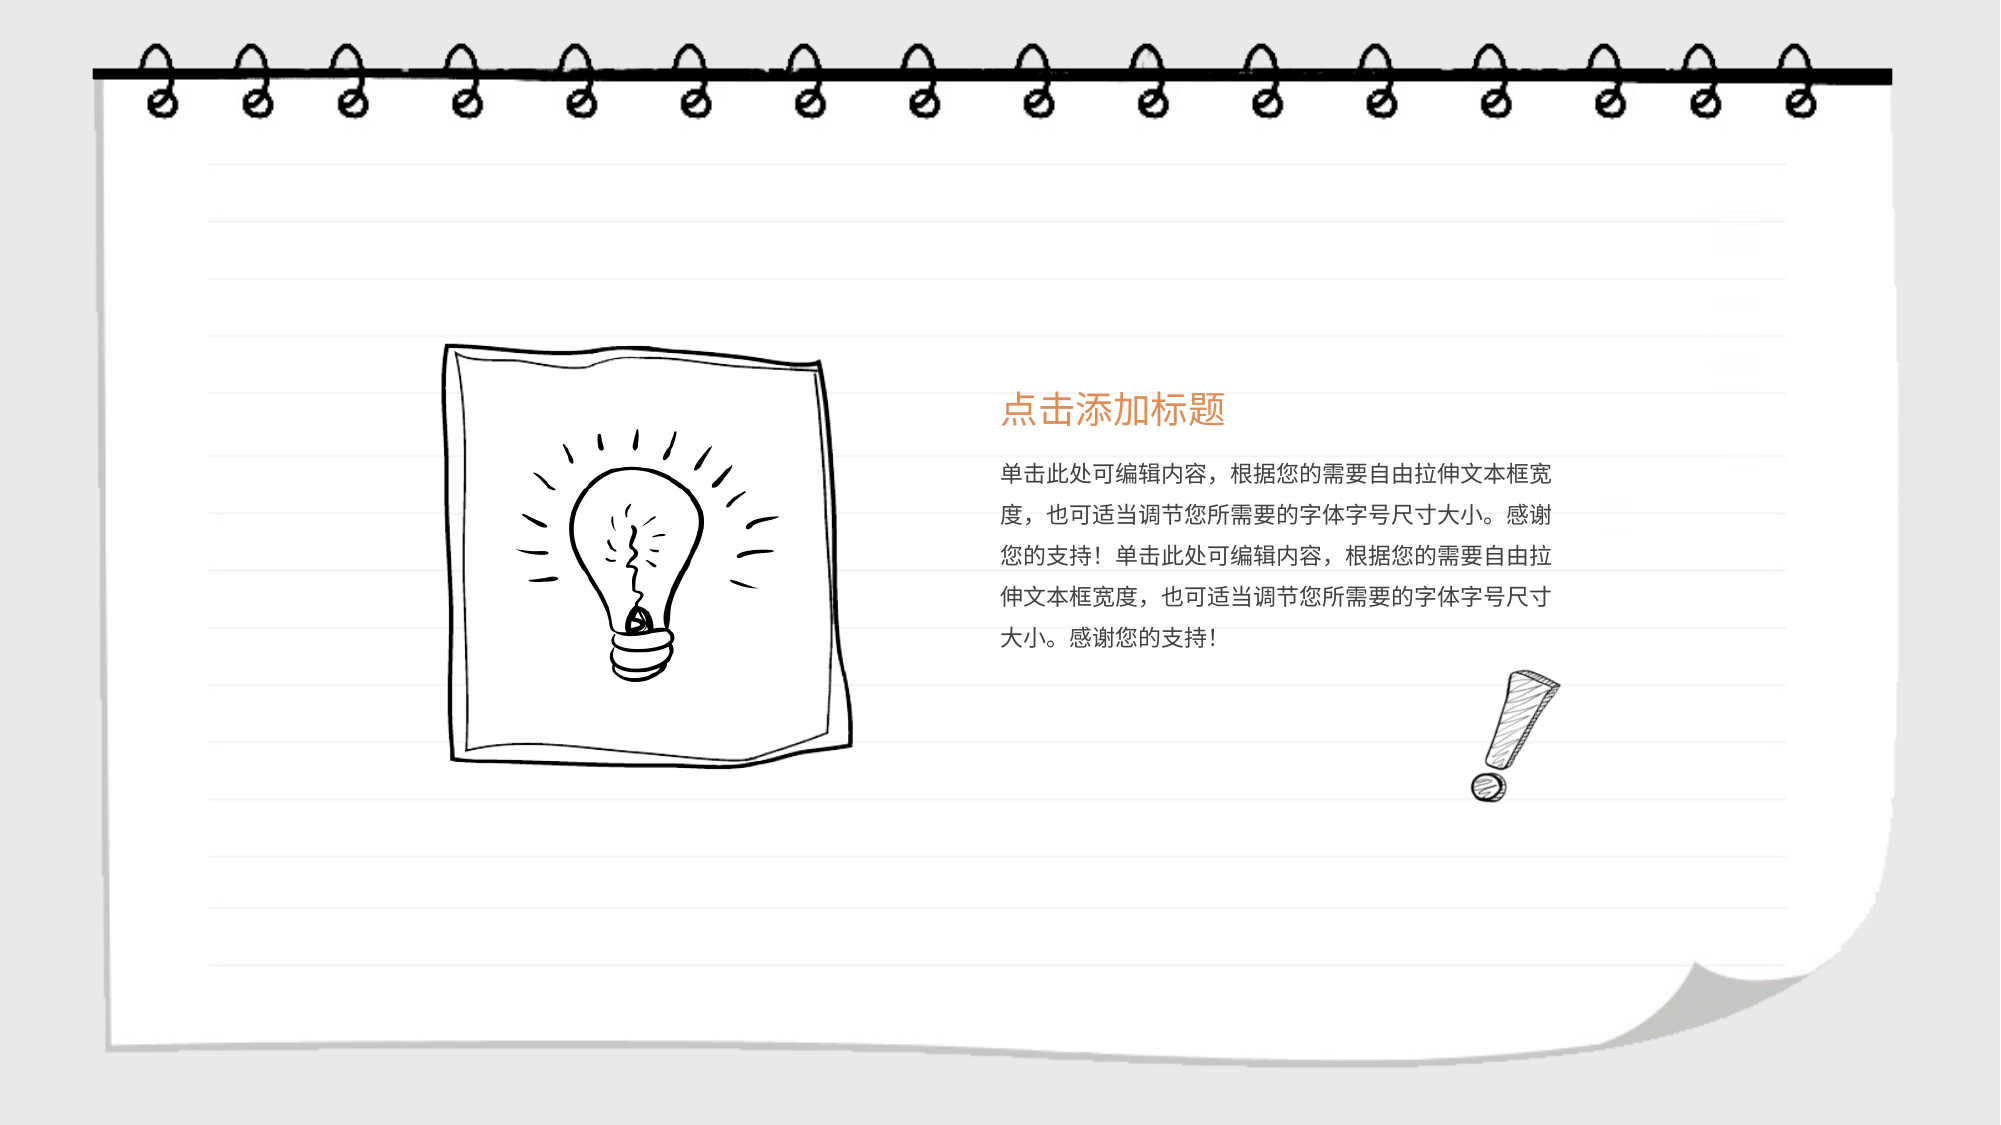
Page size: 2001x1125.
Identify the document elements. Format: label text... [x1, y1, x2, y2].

text_box 单击此处可编辑内容，根据您的需要自由拉伸文本框宽度，也可适当调节您所需要的字体字号尺寸大小。感谢您的支持！单击此处可编辑内容，根据您的需要自由拉伸文本框宽度，也可适当调节您所需要的字体字号尺寸大小。感谢您的支持！ [985, 438, 1575, 700]
text_box 点击添加标题 [985, 378, 1451, 438]
picture [49, 17, 1935, 1106]
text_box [429, 334, 863, 785]
